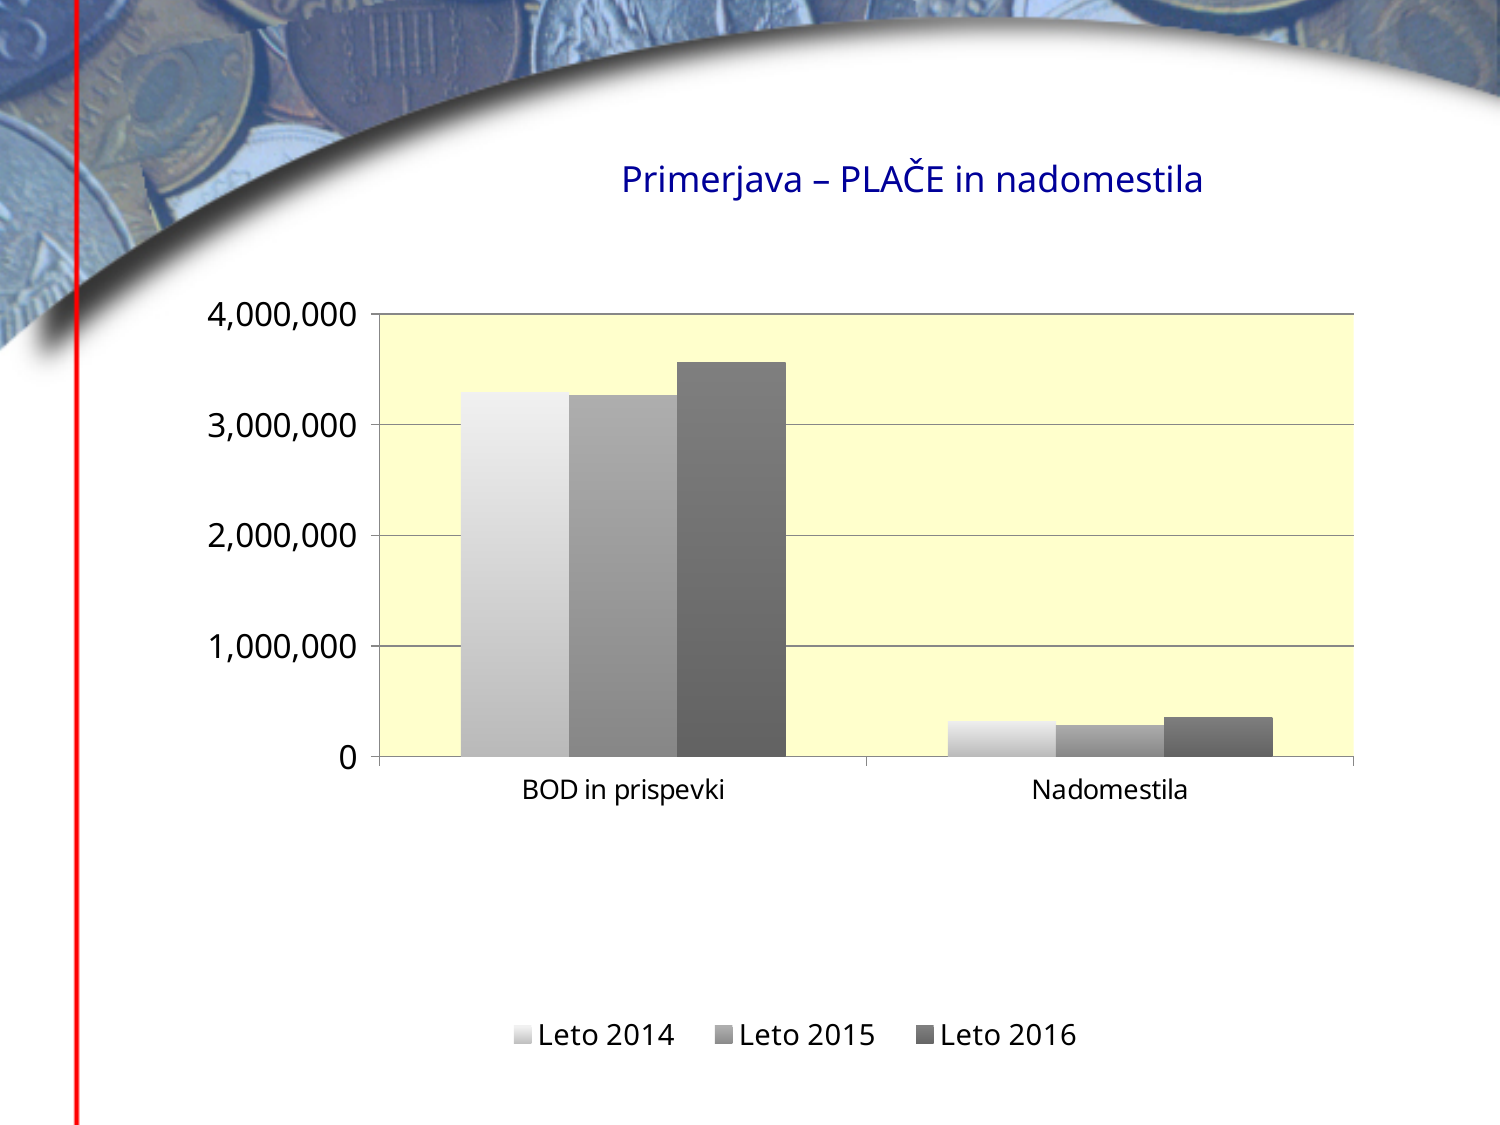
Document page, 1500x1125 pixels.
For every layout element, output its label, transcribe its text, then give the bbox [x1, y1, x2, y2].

picture [0, 0, 1500, 1125]
title Primerjava – PLAČE in nadomestila [336, 149, 1490, 278]
chart [111, 290, 1355, 1065]
